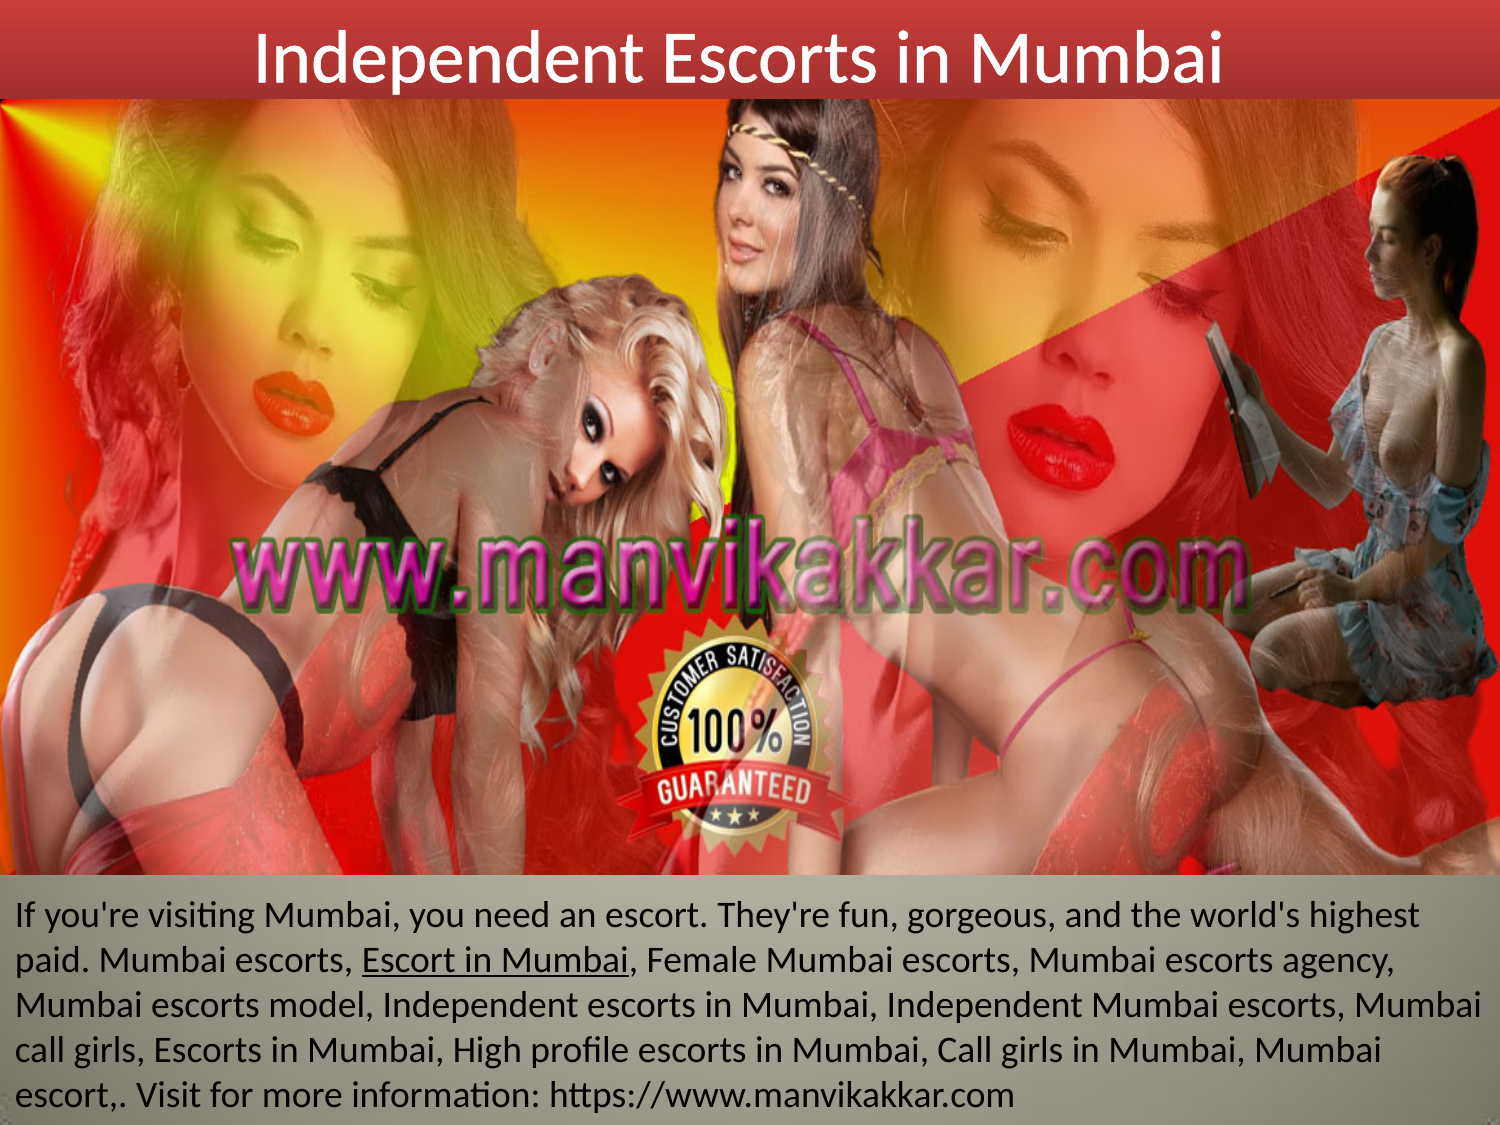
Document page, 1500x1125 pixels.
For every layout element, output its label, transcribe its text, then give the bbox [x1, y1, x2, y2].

text_box Independent Escorts in Mumbai [0, 0, 1500, 99]
text_box If you're visiting Mumbai, you need an escort. They're fun, gorgeous, and the world's highest paid. Mumbai escorts, Escort in Mumbai, Female Mumbai escorts, Mumbai escorts agency, Mumbai escorts model, Independent escorts in Mumbai, Independent Mumbai escorts, Mumbai call girls, Escorts in Mumbai, High profile escorts in Mumbai, Call girls in Mumbai, Mumbai escort,. Visit for more information: https://www.manvikakkar.com [0, 883, 1500, 1123]
picture [0, 99, 1500, 882]
